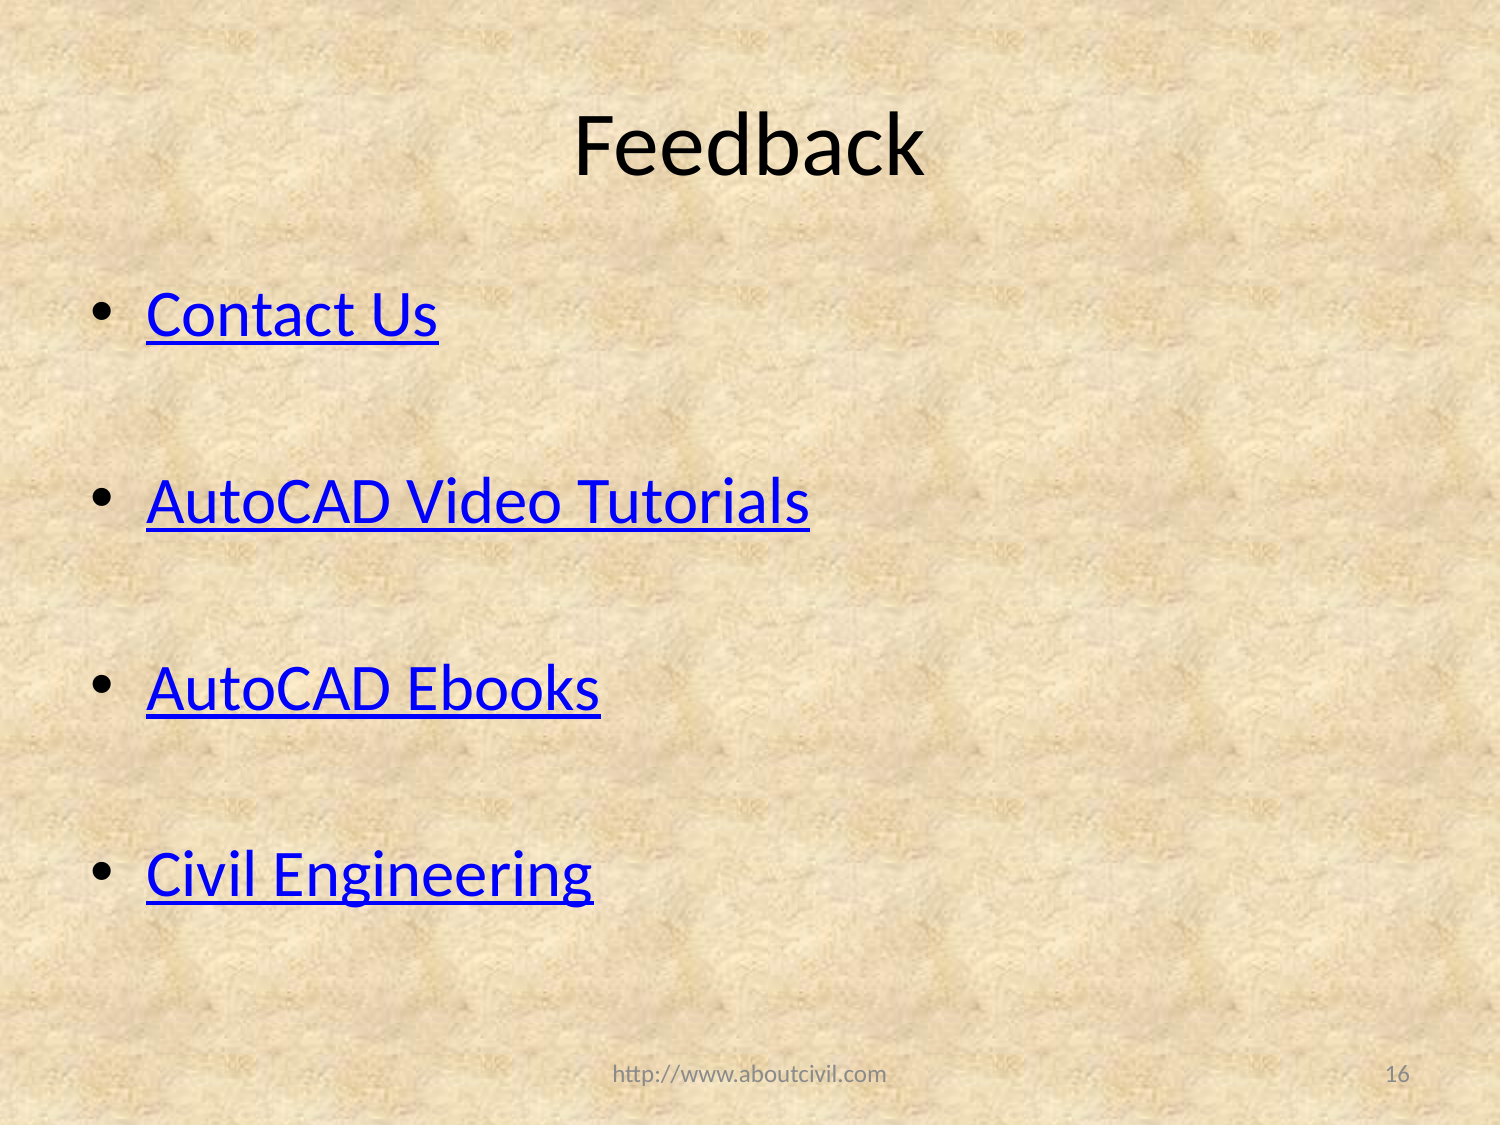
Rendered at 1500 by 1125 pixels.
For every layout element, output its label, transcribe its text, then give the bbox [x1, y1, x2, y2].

picture [0, 0, 1500, 1125]
title Feedback [75, 45, 1425, 233]
slide_number 16 [1074, 1042, 1425, 1103]
footer http://www.aboutcivil.com [512, 1042, 988, 1103]
list Contact Us AutoCAD Video Tutorials AutoCAD Ebooks Civil Engineering [75, 262, 1425, 1005]
